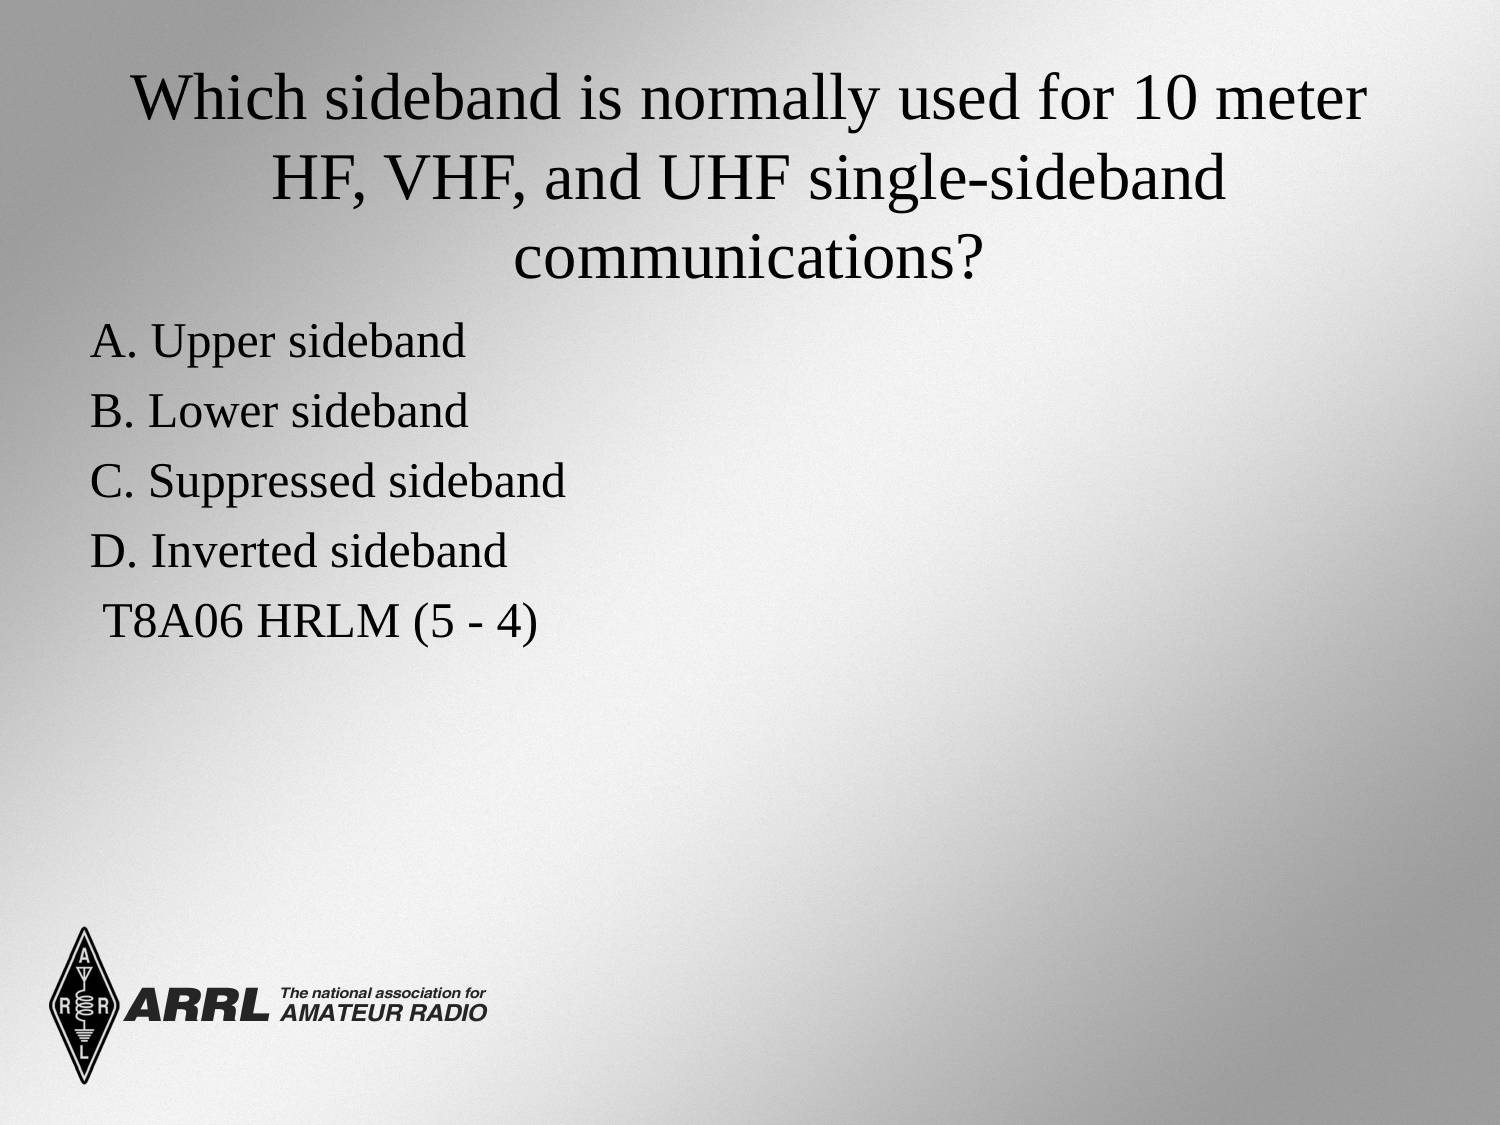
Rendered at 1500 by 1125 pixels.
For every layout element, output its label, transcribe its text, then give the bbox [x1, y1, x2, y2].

list A. Upper sideband B. Lower sideband C. Suppressed sideband D. Inverted sideband T8A06 HRLM (5 - 4) [75, 299, 1425, 1005]
picture [0, 0, 1500, 1125]
title Which sideband is normally used for 10 meter HF, VHF, and UHF single-sideband communications? [75, 45, 1425, 233]
